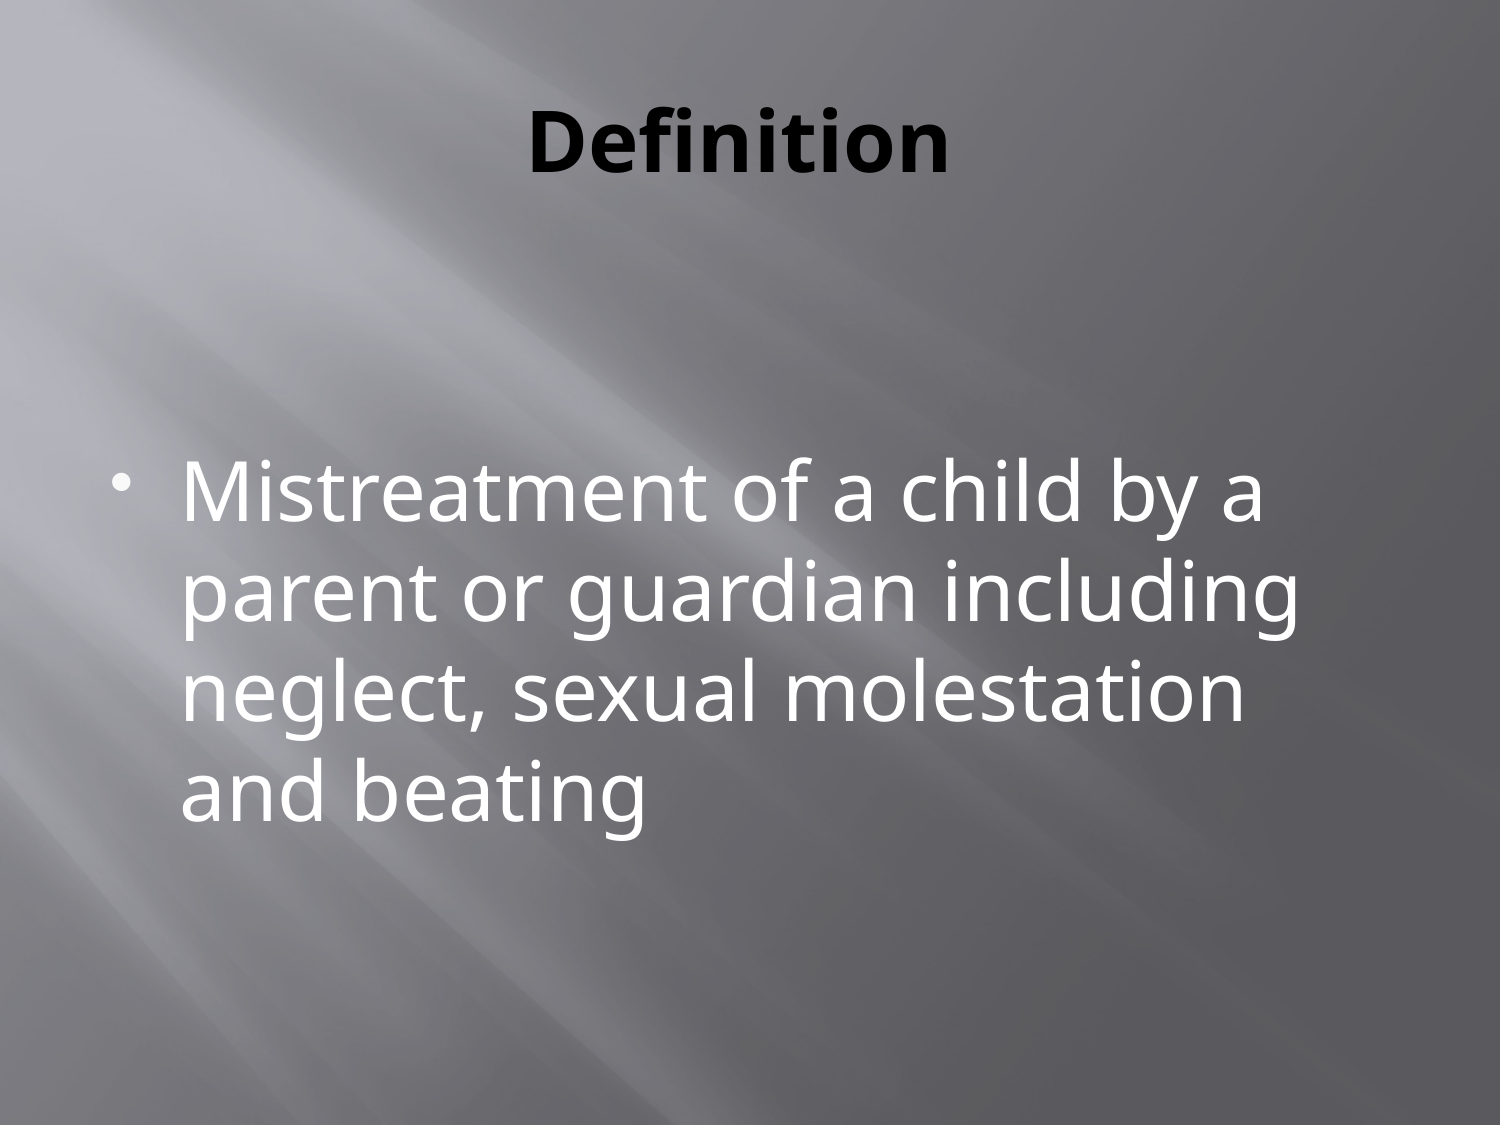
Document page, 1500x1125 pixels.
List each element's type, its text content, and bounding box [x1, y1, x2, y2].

title Definition [75, 45, 1425, 233]
list Mistreatment of a child by a parent or guardian including neglect, sexual molestation and beating [75, 262, 1425, 1035]
